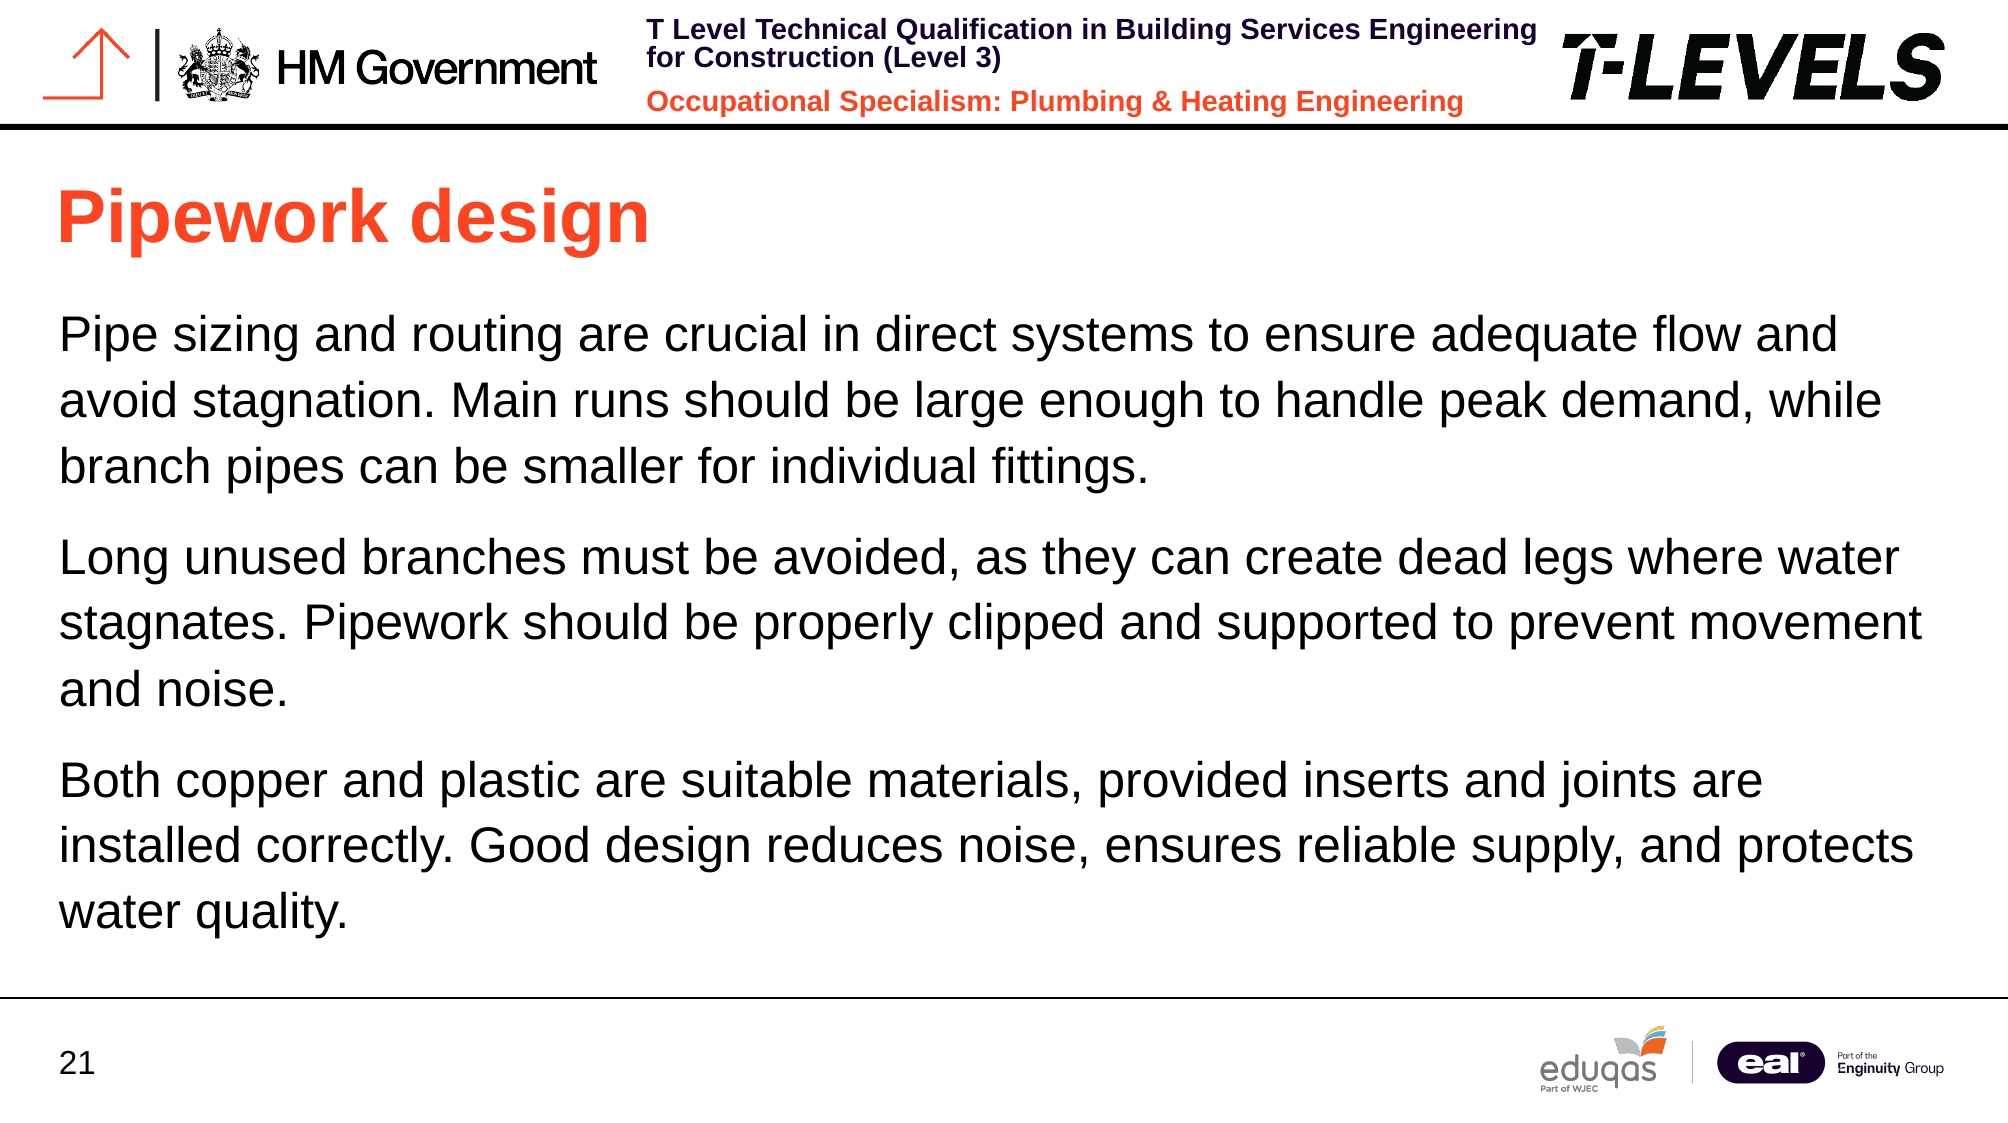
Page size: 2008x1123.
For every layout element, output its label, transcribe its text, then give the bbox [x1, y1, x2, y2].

list Pipe sizing and routing are crucial in direct systems to ensure adequate flow and avoid stagnation. Main runs should be large enough to handle peak demand, while branch pipes can be smaller for individual fittings. Long unused branches must be avoided, as they can create dead legs where water stagnates. Pipework should be properly clipped and supported to prevent movement and noise. Both copper and plastic are suitable materials, provided inserts and joints are installed correctly. Good design reduces noise, ensures reliable supply, and protects water quality. [59, 295, 1949, 975]
picture [1535, 1021, 1949, 1097]
picture [155, 28, 597, 102]
title Pipework design [41, 111, 1949, 314]
picture [1543, 25, 1964, 108]
picture [38, 27, 136, 100]
